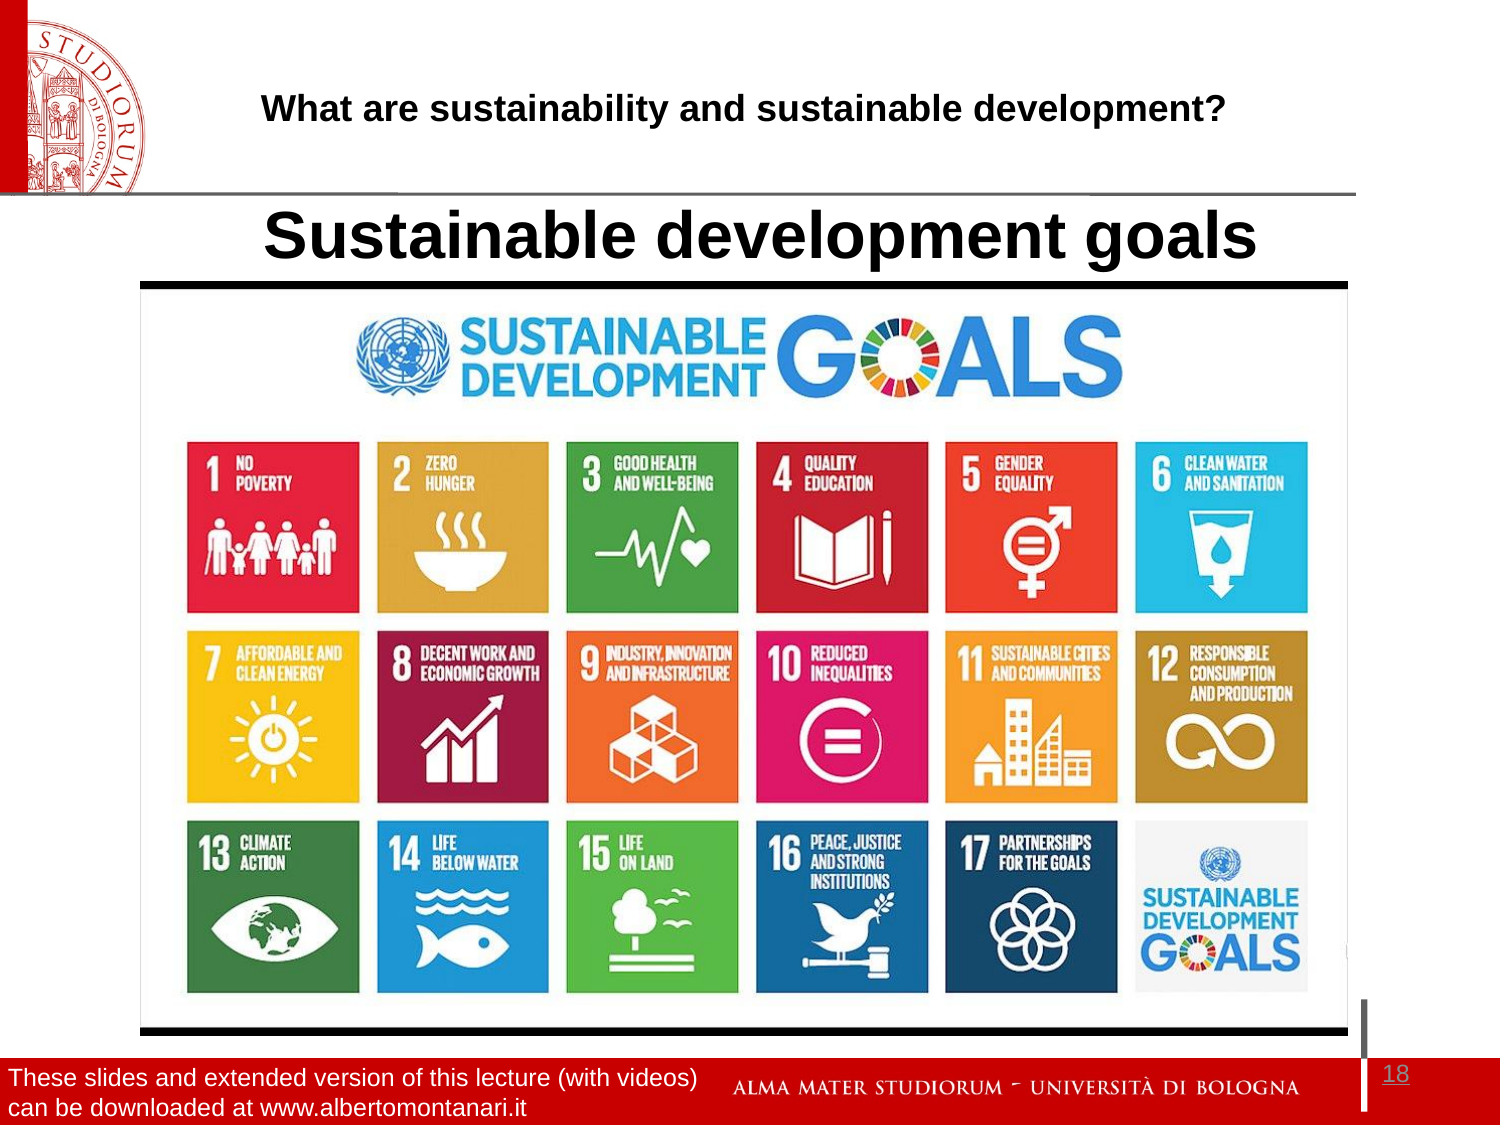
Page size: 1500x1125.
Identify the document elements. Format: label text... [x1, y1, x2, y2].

picture [28, 16, 151, 192]
text_box Sustainable development goals [194, 184, 1329, 279]
picture [0, 1058, 1500, 1125]
picture [140, 280, 1348, 1036]
slide_number 18 [1074, 1042, 1425, 1103]
